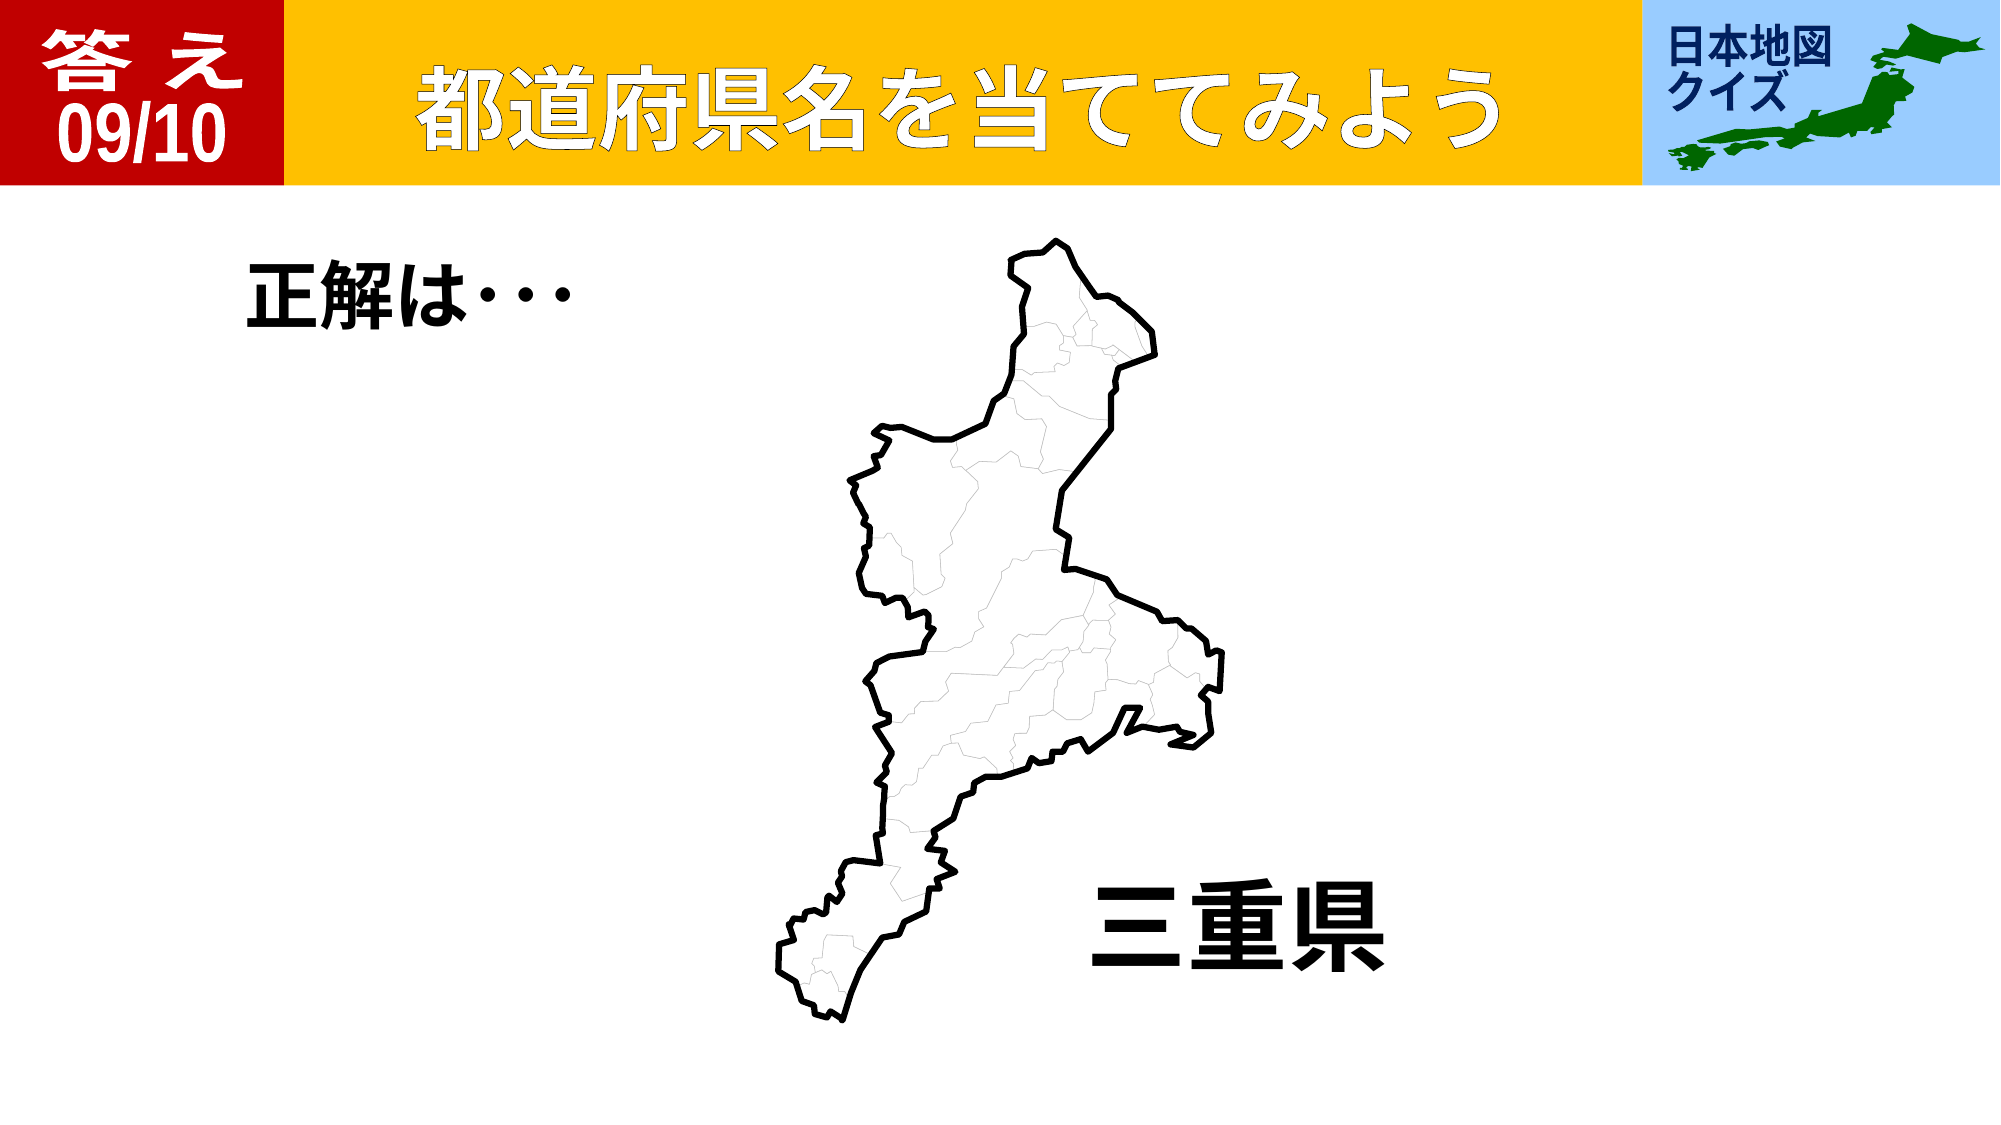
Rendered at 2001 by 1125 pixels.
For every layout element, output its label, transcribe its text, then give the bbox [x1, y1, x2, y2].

text_box 正解は･･･ [229, 240, 597, 346]
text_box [778, 240, 1222, 1021]
text_box 三重県 [1226, 856, 1404, 991]
